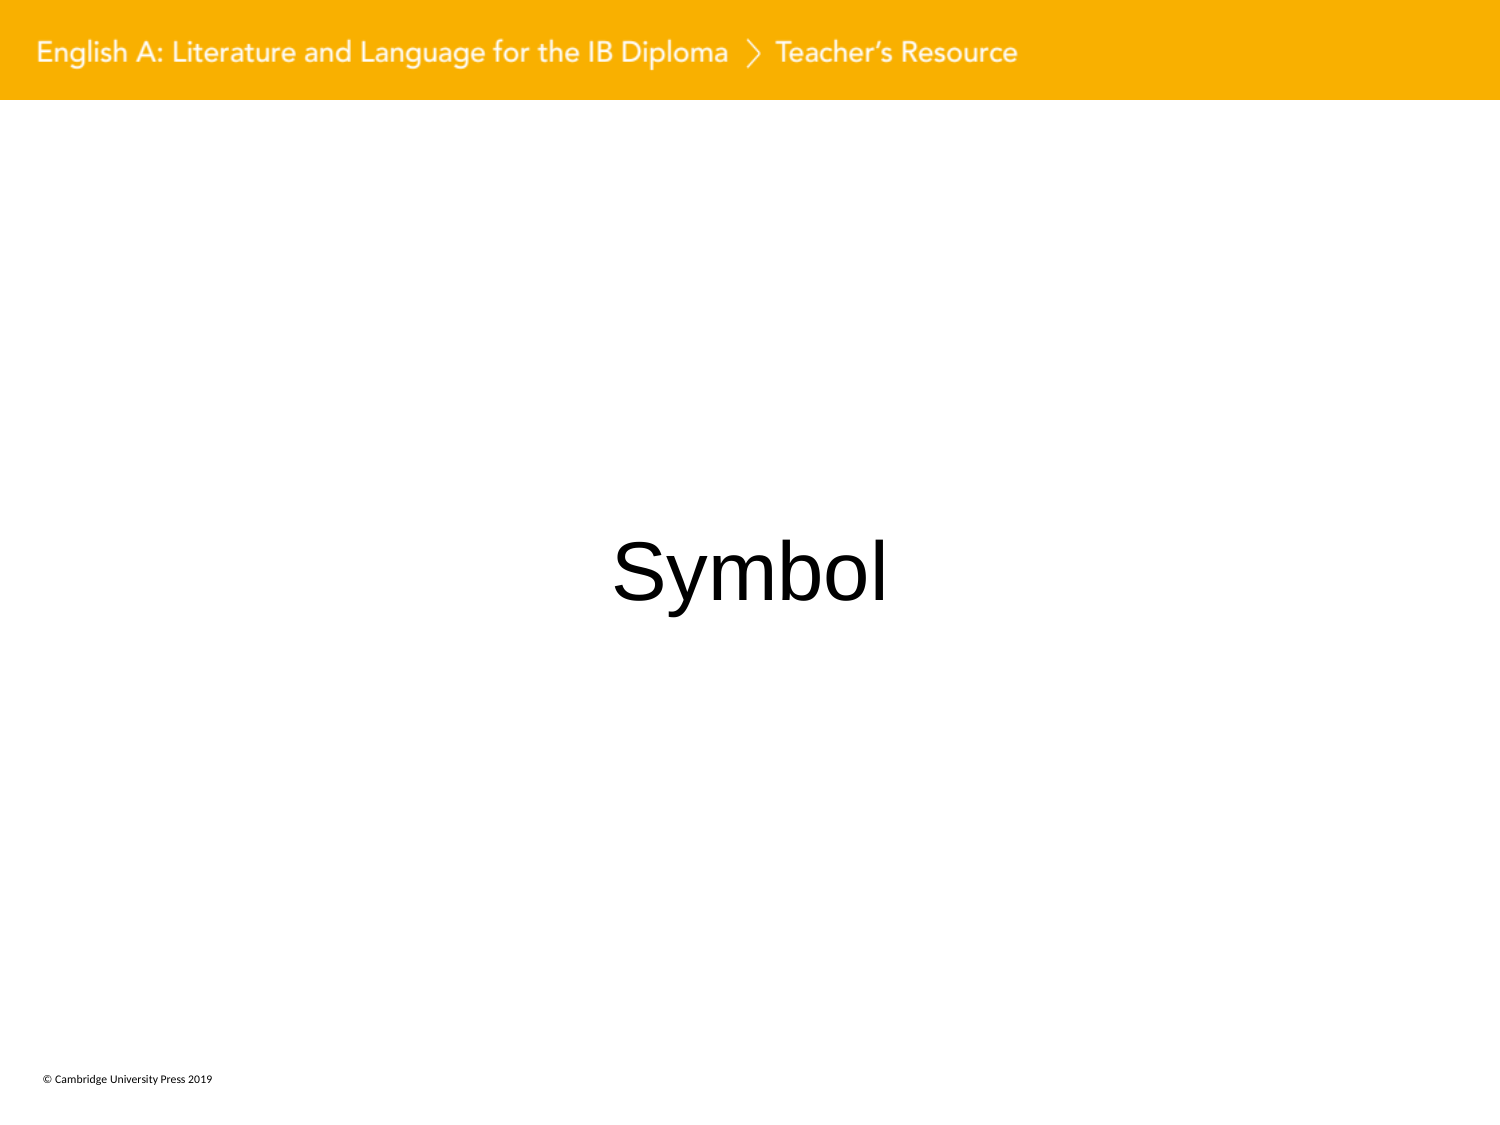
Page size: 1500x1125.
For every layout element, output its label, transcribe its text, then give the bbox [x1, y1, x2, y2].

picture [0, 0, 1500, 101]
title Symbol [112, 201, 1388, 1001]
subtitle © Cambridge University Press 2019 [27, 1063, 1388, 1093]
